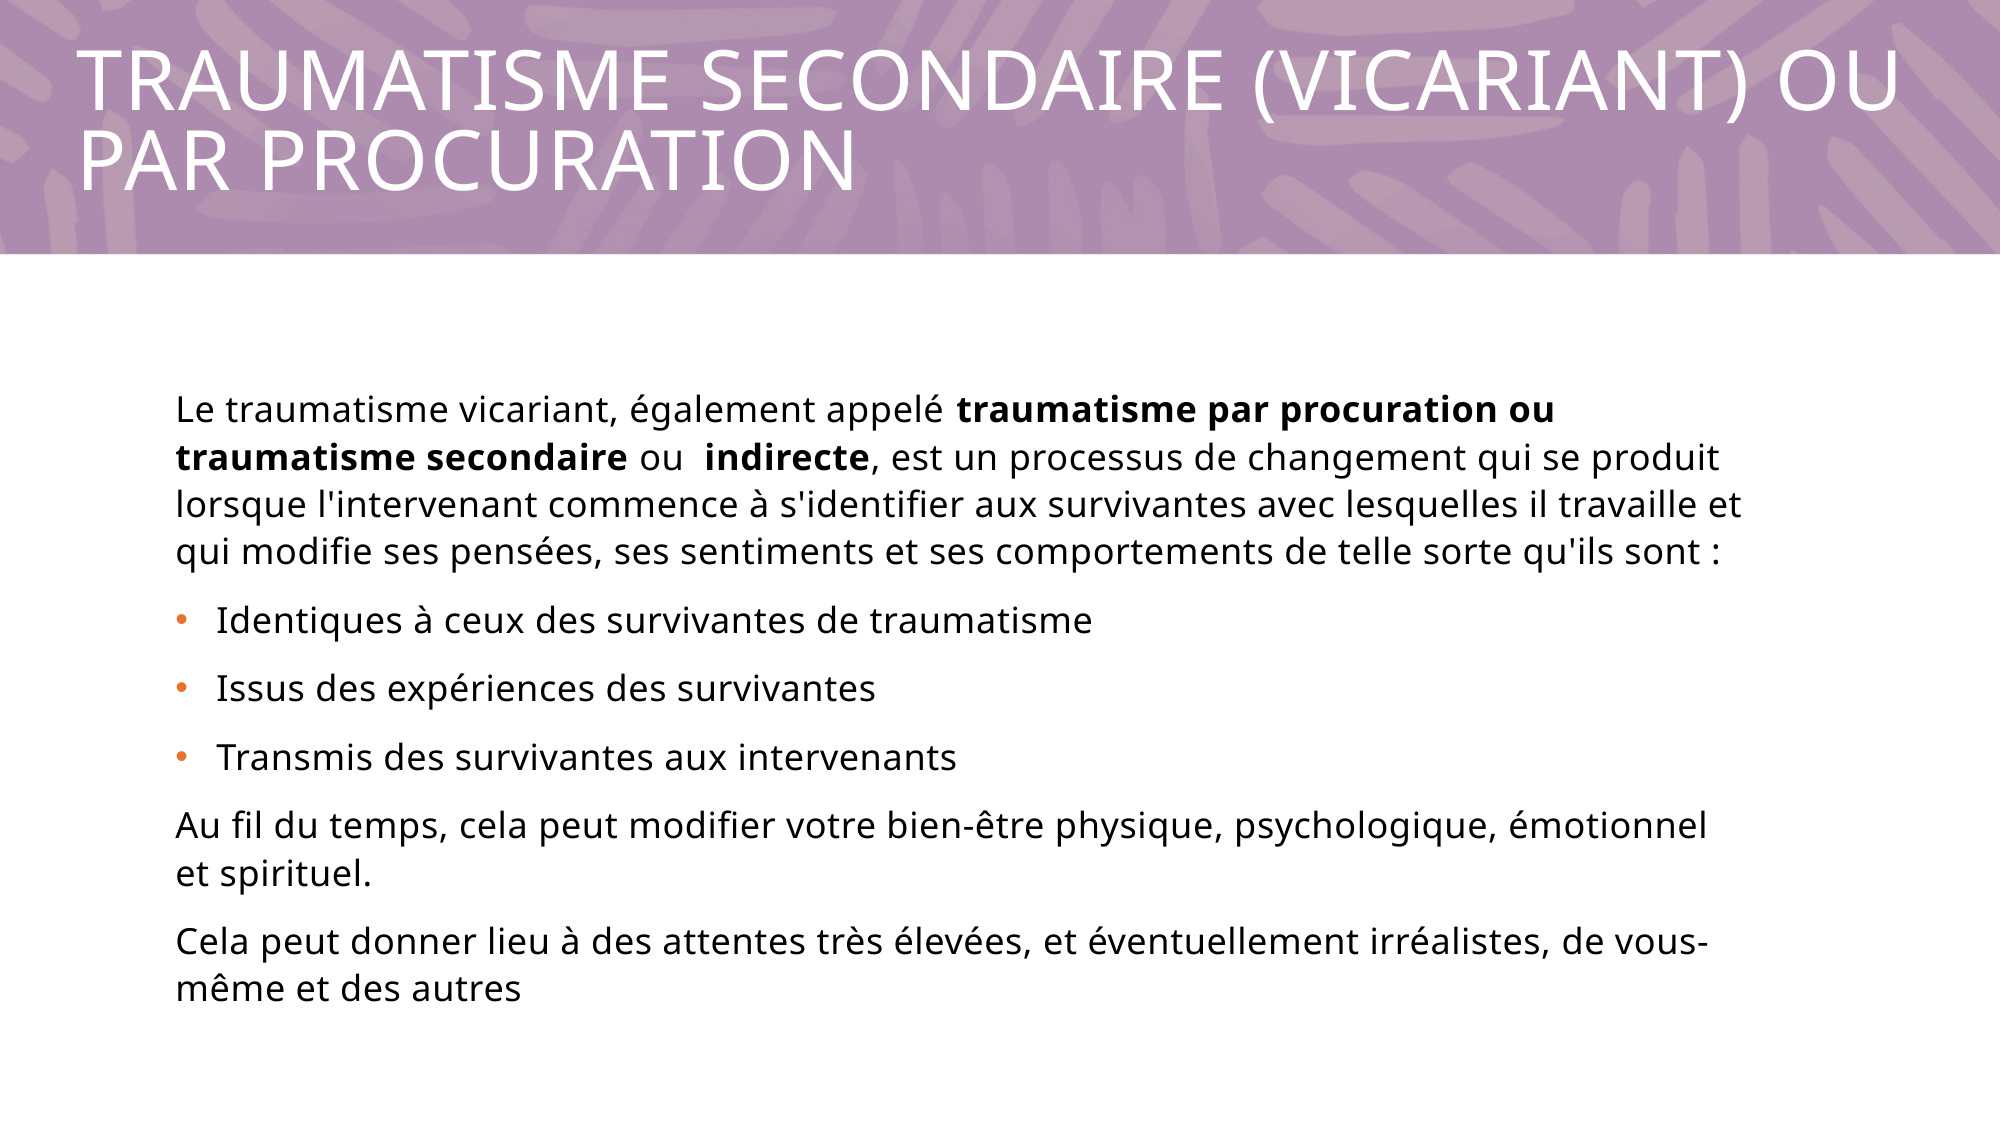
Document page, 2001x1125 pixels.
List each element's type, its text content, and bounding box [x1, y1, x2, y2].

picture [0, 0, 2000, 1125]
list Le traumatisme vicariant, également appelé traumatisme par procuration ou traumatisme secondaire ou indirecte, est un processus de changement qui se produit lorsque l'intervenant commence à s'identifier aux survivantes avec lesquelles il travaille et qui modifie ses pensées, ses sentiments et ses comportements de telle sorte qu'ils sont : Identiques à ceux des survivantes de traumatisme Issus des expériences des survivantes Transmis des survivantes aux intervenants Au fil du temps, cela peut modifier votre bien-être physique, psychologique, émotionnel et spirituel. Cela peut donner lieu à des attentes très élevées, et éventuellement irréalistes, de vous-même et des autres [167, 374, 1763, 1036]
title Traumatisme secondaire (vicariant) ou par procuration [61, 33, 1938, 220]
